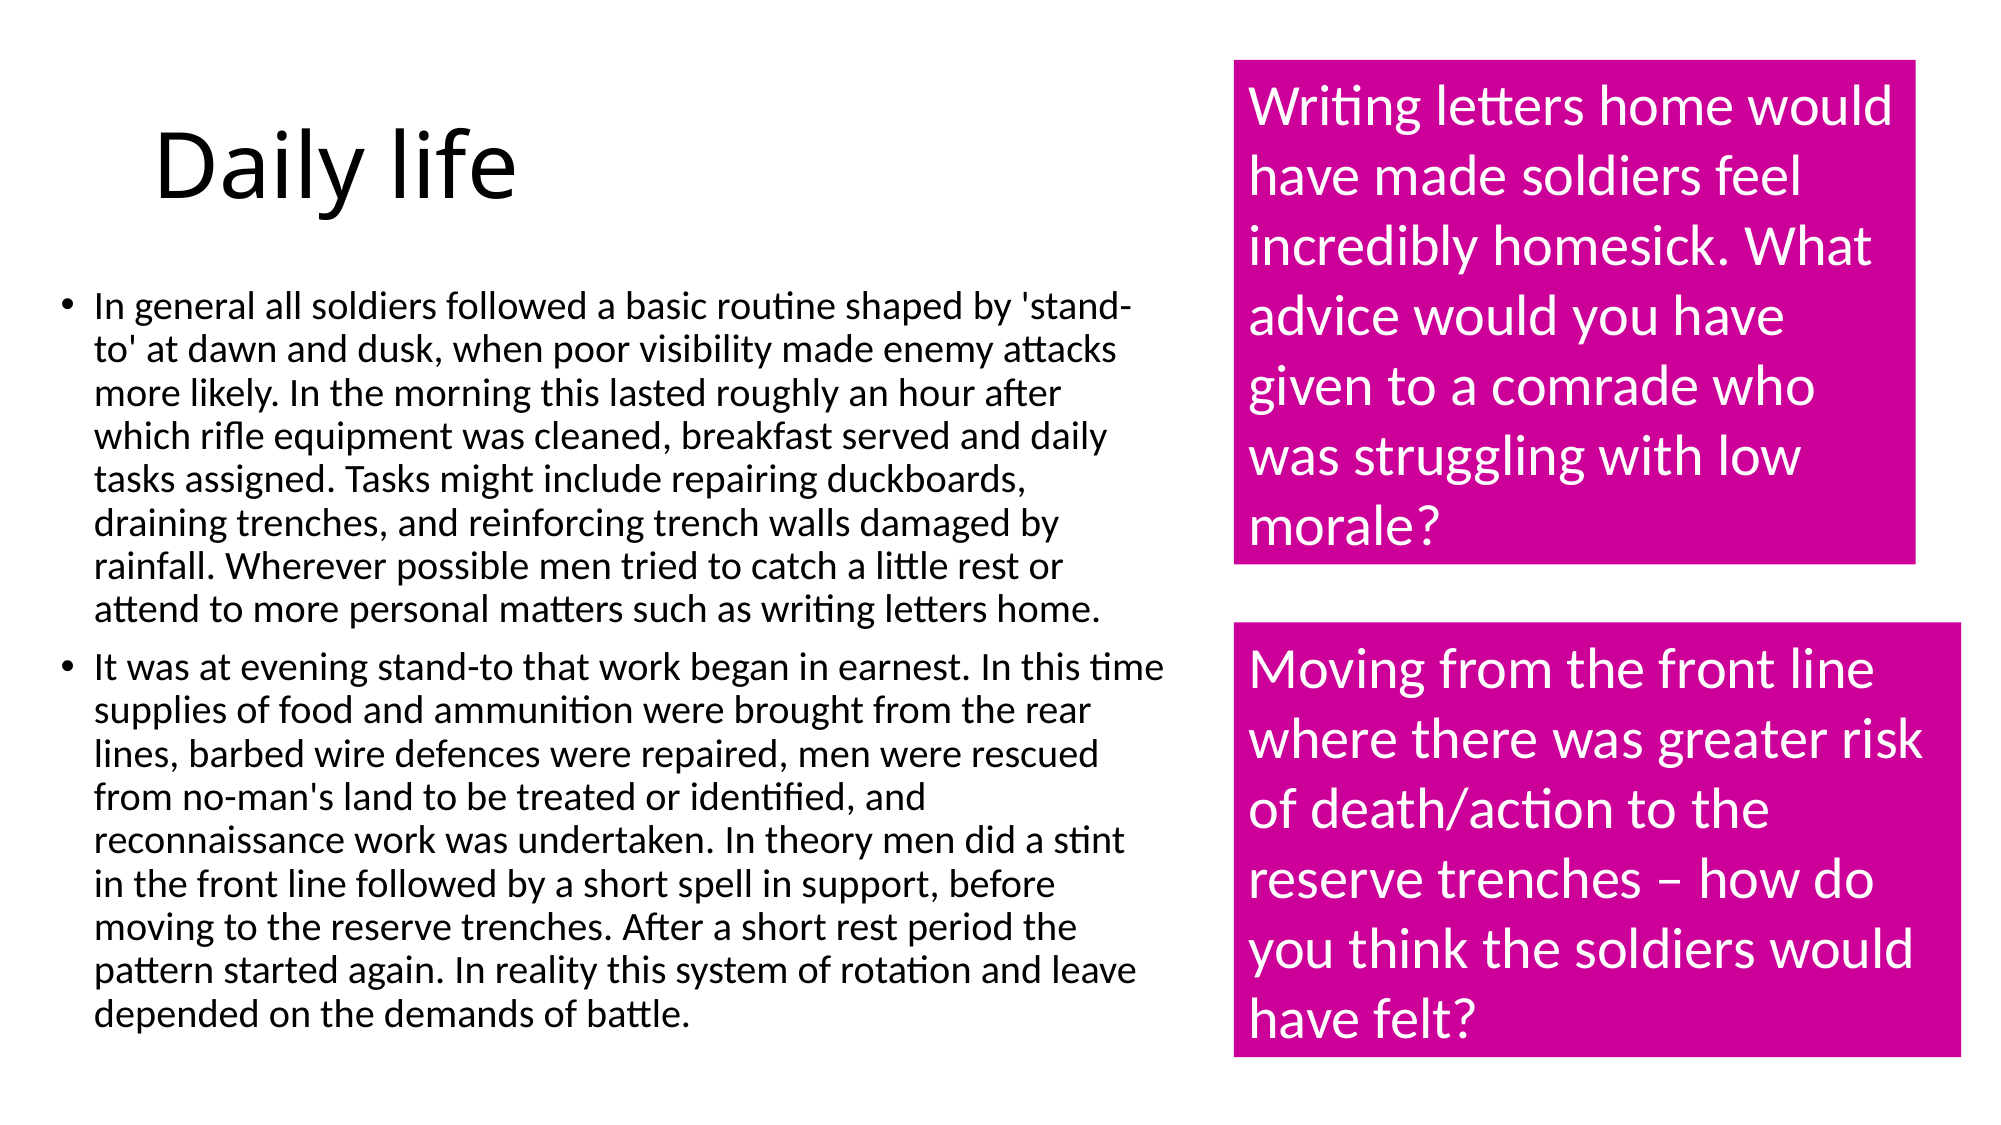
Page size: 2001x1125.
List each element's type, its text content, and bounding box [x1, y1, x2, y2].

title Daily life [137, 59, 1233, 278]
text_box Writing letters home would have made soldiers feel incredibly homesick. What advice would you have given to a comrade who was struggling with low morale? [1233, 59, 1916, 565]
text_box Moving from the front line where there was greater risk of death/action to the reserve trenches – how do you think the soldiers would have felt? [1233, 622, 1962, 1058]
list In general all soldiers followed a basic routine shaped by 'stand-to' at dawn and dusk, when poor visibility made enemy attacks more likely. In the morning this lasted roughly an hour after which rifle equipment was cleaned, breakfast served and daily tasks assigned. Tasks might include repairing duckboards, draining trenches, and reinforcing trench walls damaged by rainfall. Wherever possible men tried to catch a little rest or attend to more personal matters such as writing letters home. It was at evening stand-to that work began in earnest. In this time supplies of food and ammunition were brought from the rear lines, barbed wire defences were repaired, men were rescued from no-man's land to be treated or identified, and reconnaissance work was undertaken. In theory men did a stint in the front line followed by a short spell in support, before moving to the reserve trenches. After a short rest period the pattern started again. In reality this system of rotation and leave depended on the demands of battle. [45, 277, 1181, 1062]
